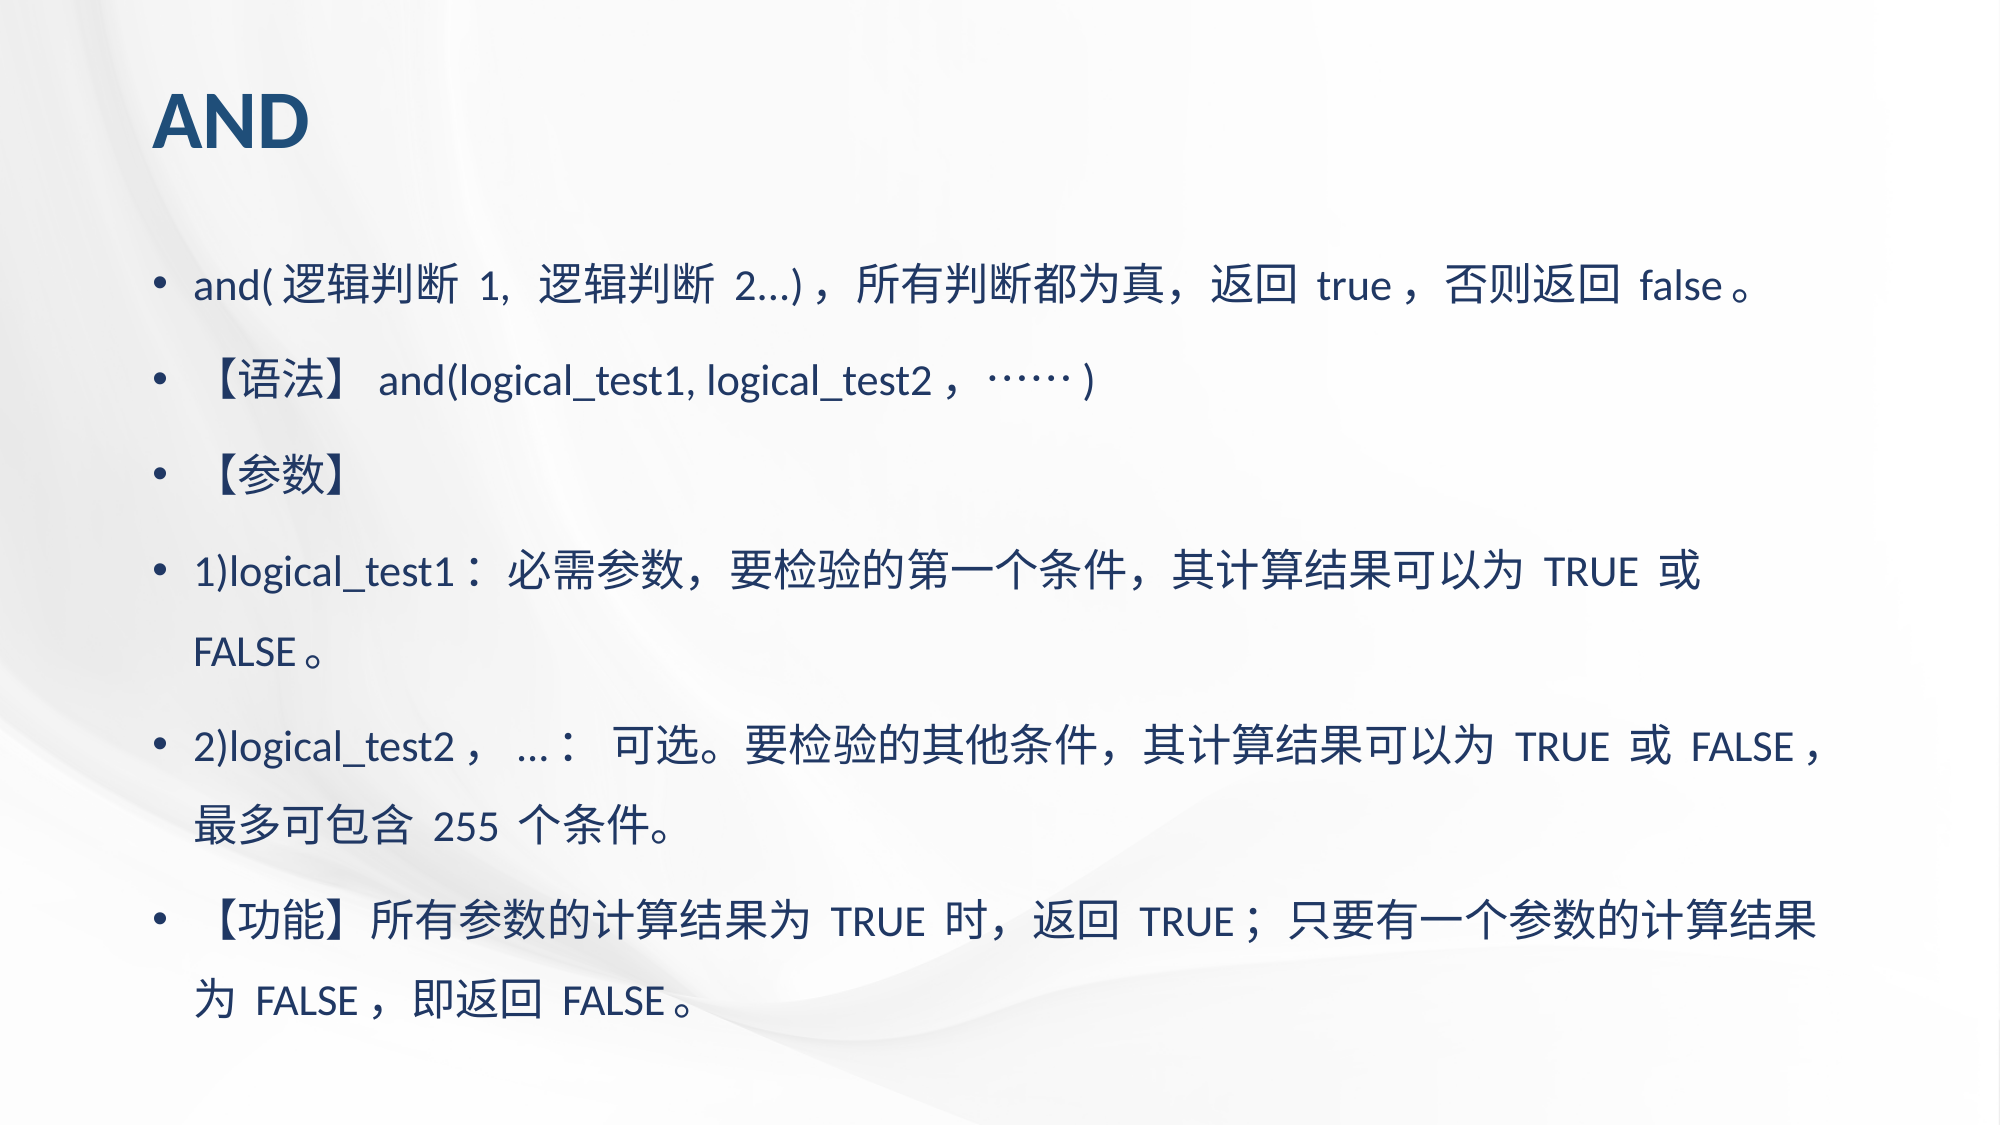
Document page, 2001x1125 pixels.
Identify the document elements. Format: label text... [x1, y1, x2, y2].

list and(逻辑判断 1, 逻辑判断 2...)，所有判断都为真，返回 true，否则返回 false。 【语法】and(logical_test1, logical_test2，……) 【参数】 1)logical_test1：必需参数，要检验的第一个条件，其计算结果可以为 TRUE 或 FALSE。 2)logical_test2，...： 可选。要检验的其他条件，其计算结果可以为 TRUE 或 FALSE，最多可包含 255 个条件。 【功能】所有参数的计算结果为 TRUE 时，返回 TRUE；只要有一个参数的计算结果为 FALSE，即返回 FALSE。 [137, 222, 1863, 1043]
title AND [137, 59, 1863, 184]
